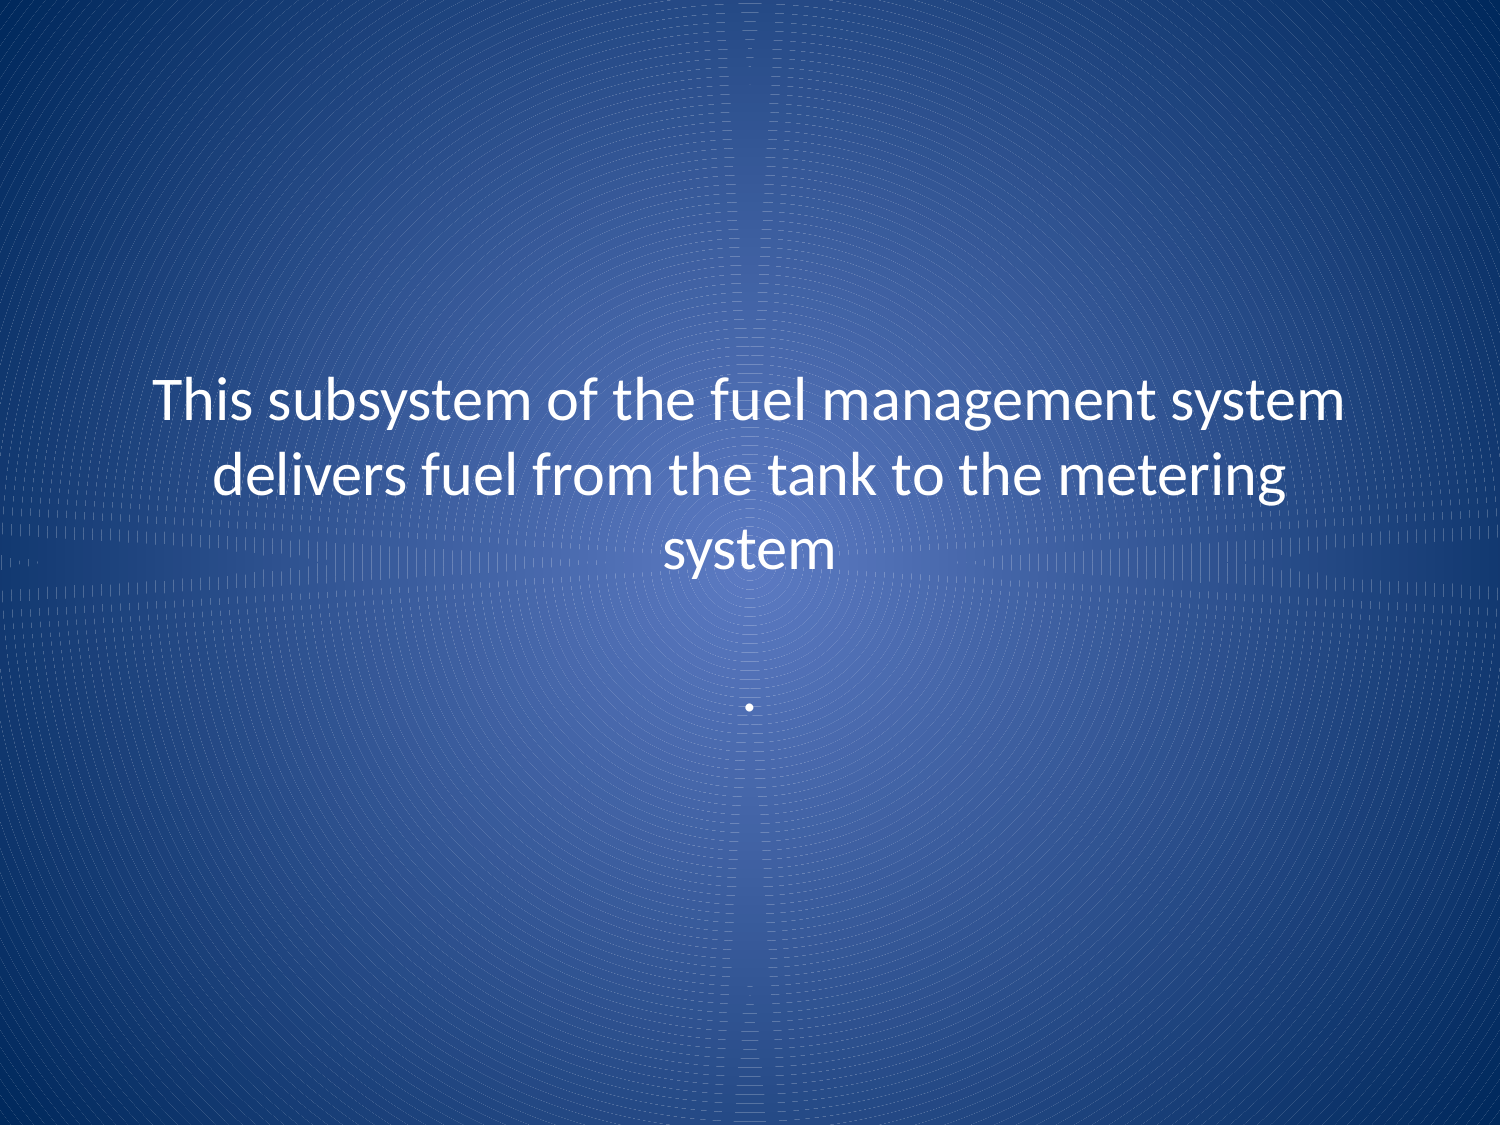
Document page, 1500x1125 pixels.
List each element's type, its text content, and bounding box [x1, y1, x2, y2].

subtitle . [225, 637, 1275, 925]
title This subsystem of the fuel management system delivers fuel from the tank to the metering system [112, 349, 1388, 591]
